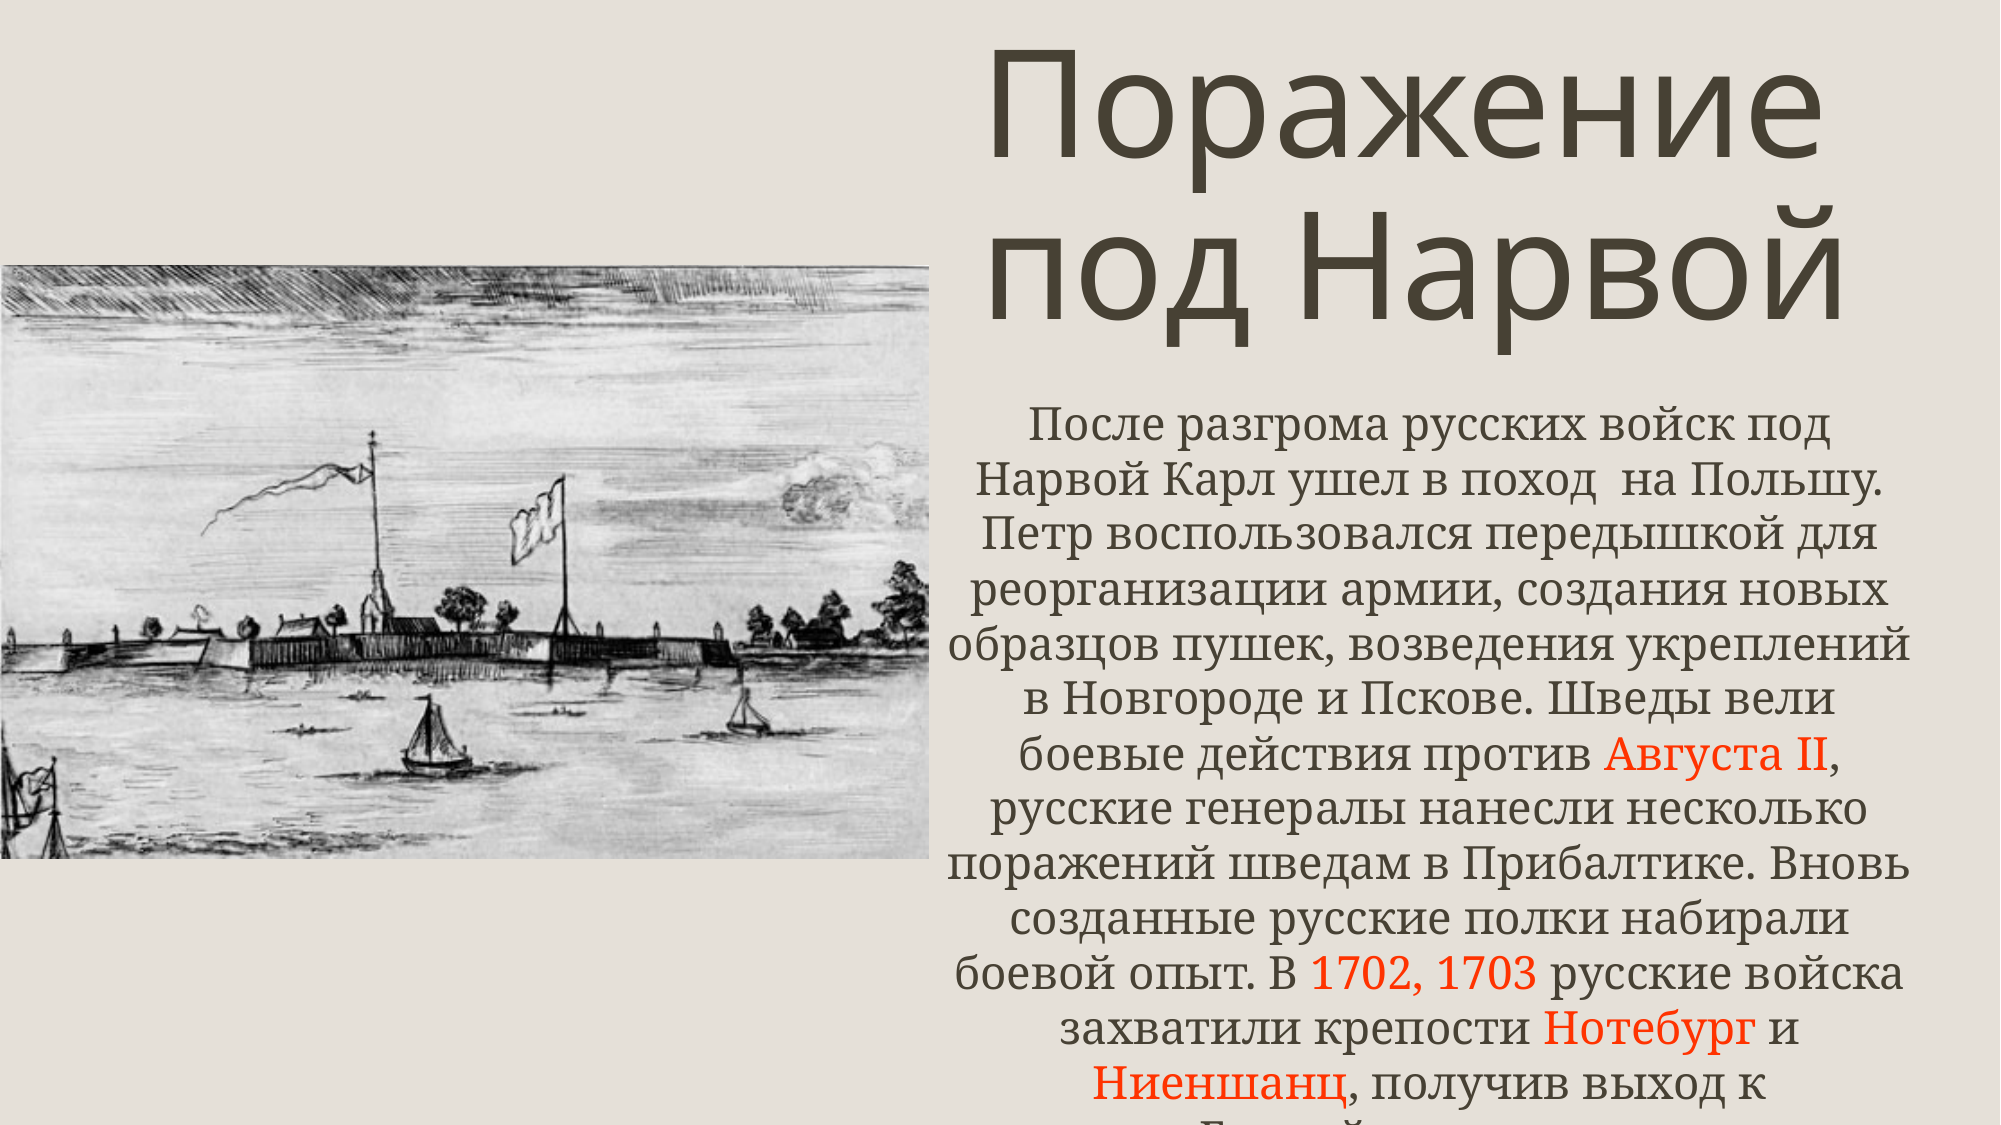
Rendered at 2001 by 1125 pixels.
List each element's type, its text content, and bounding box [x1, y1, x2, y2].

picture [0, 265, 929, 859]
text_box После разгрома русских войск под Нарвой Карл ушел в поход на Польшу. Петр воспользовался передышкой для реорганизации армии, создания новых образцов пушек, возведения укреплений в Новгороде и Пскове. Шведы вели боевые действия против Августа II, русские генералы нанесли несколько поражений шведам в Прибалтике. Вновь созданные русские полки набирали боевой опыт. В 1702, 1703 русские войска захватили крепости Нотебург и Ниеншанц, получив выход к Балтийскому морю. [930, 386, 1930, 1024]
title Поражение под Нарвой [965, 19, 1981, 360]
